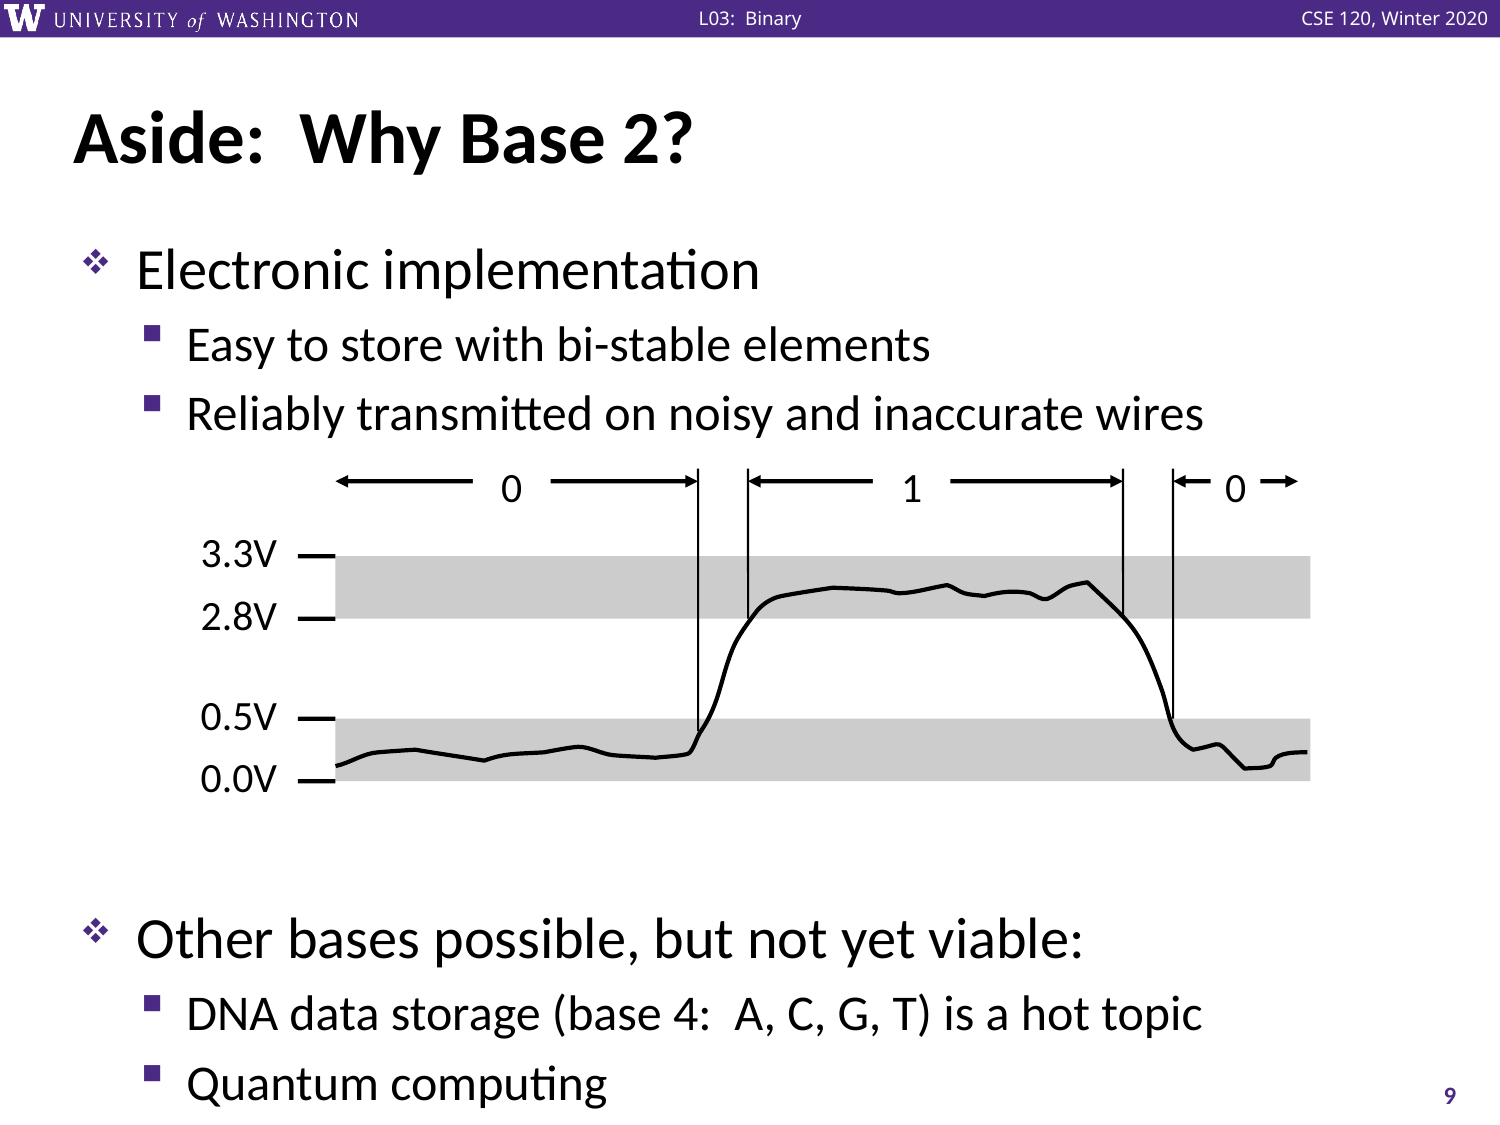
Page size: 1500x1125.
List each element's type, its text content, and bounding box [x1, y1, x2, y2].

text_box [185, 452, 1311, 810]
slide_number 9 [1400, 1065, 1500, 1125]
title Aside: Why Base 2? [58, 71, 1438, 197]
picture [4, 4, 358, 32]
list Electronic implementation Easy to store with bi-stable elements Reliably transmitted on noisy and inaccurate wires Other bases possible, but not yet viable: DNA data storage (base 4: A, C, G, T) is a hot topic Quantum computing [64, 223, 1438, 1040]
